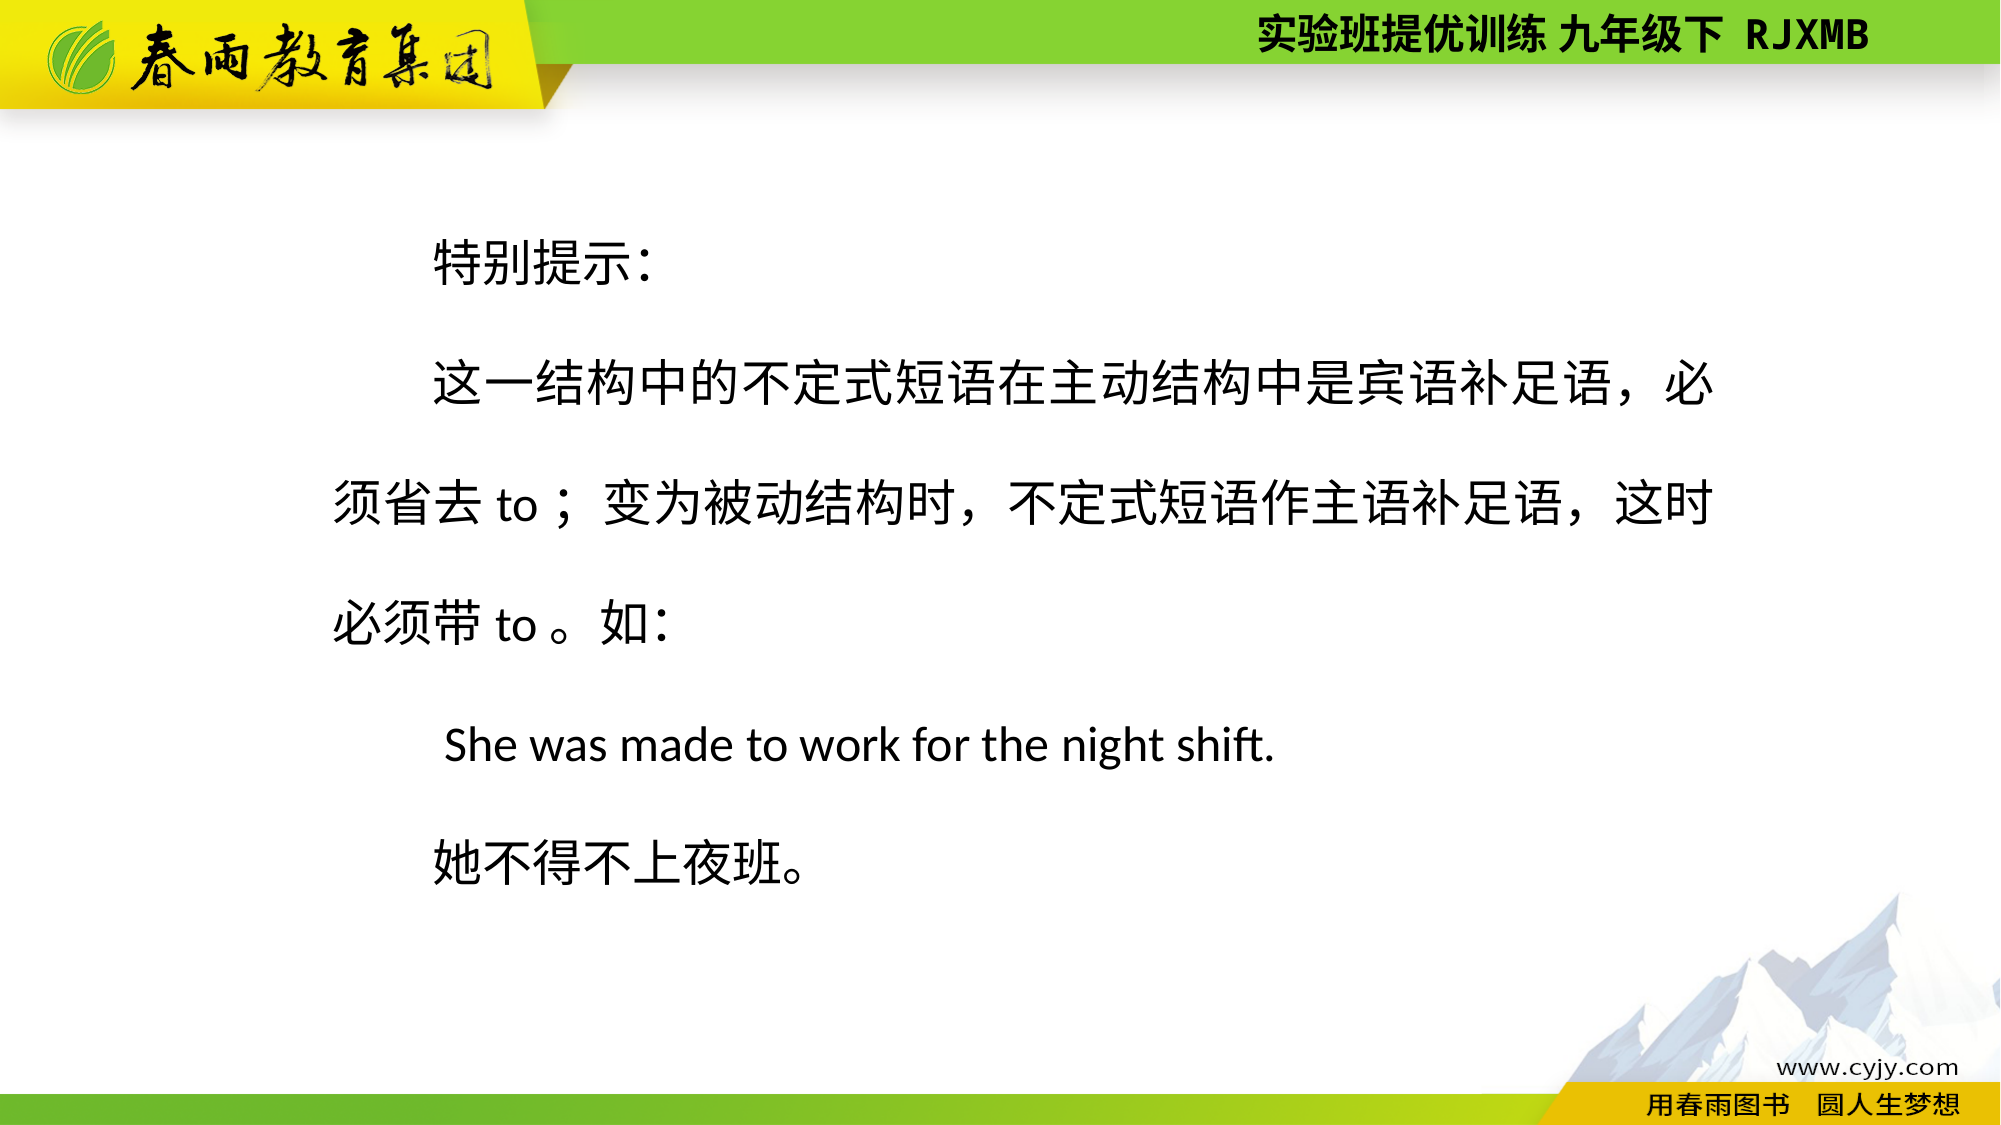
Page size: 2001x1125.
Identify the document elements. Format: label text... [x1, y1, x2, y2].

picture [0, 0, 2001, 1125]
text_box 特别提示： 这一结构中的不定式短语在主动结构中是宾语补足语，必须省去to；变为被动结构时，不定式短语作主语补足语，这时必须带to。如： She was made to work for the night shift. 她不得不上夜班。 [318, 164, 1730, 899]
